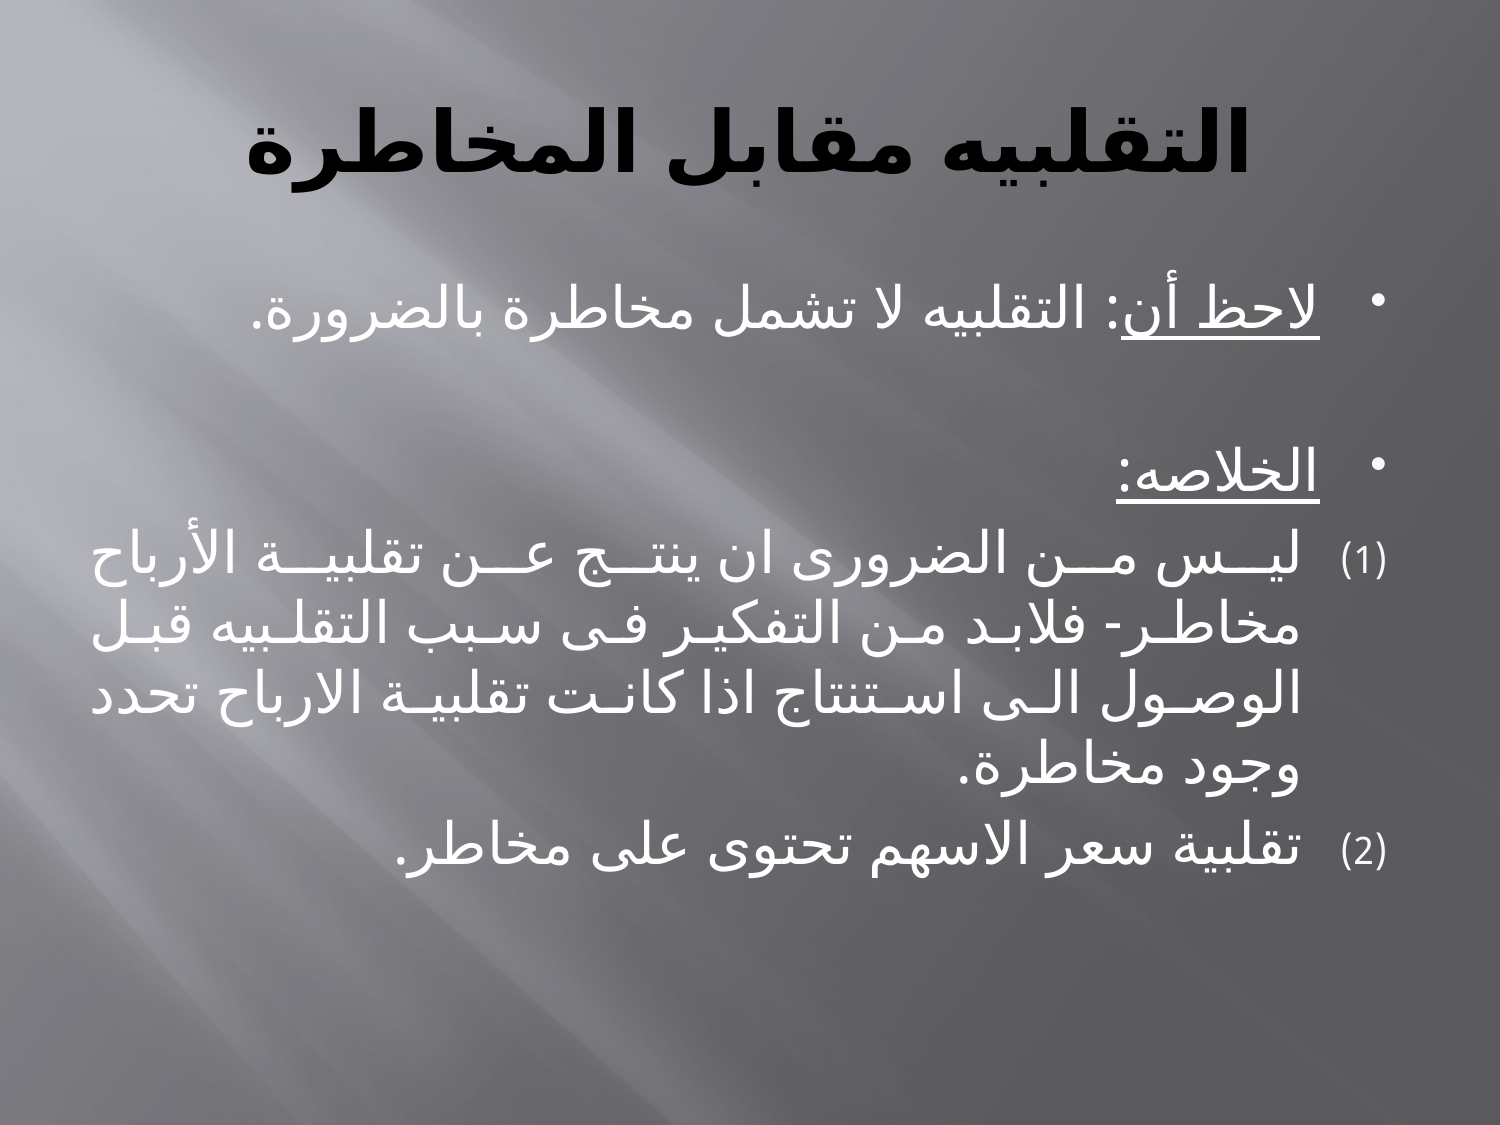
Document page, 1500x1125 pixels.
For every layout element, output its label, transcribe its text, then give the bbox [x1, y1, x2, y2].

list لاحظ أن: التقلبيه لا تشمل مخاطرة بالضرورة. الخلاصه: ليس من الضرورى ان ينتج عن تقلبية الأرباح مخاطر- فلابد من التفكير فى سبب التقلبيه قبل الوصول الى استنتاج اذا كانت تقلبية الارباح تحدد وجود مخاطرة. تقلبية سعر الاسهم تحتوى على مخاطر. [75, 262, 1425, 1035]
title التقلبيه مقابل المخاطرة [75, 45, 1425, 233]
